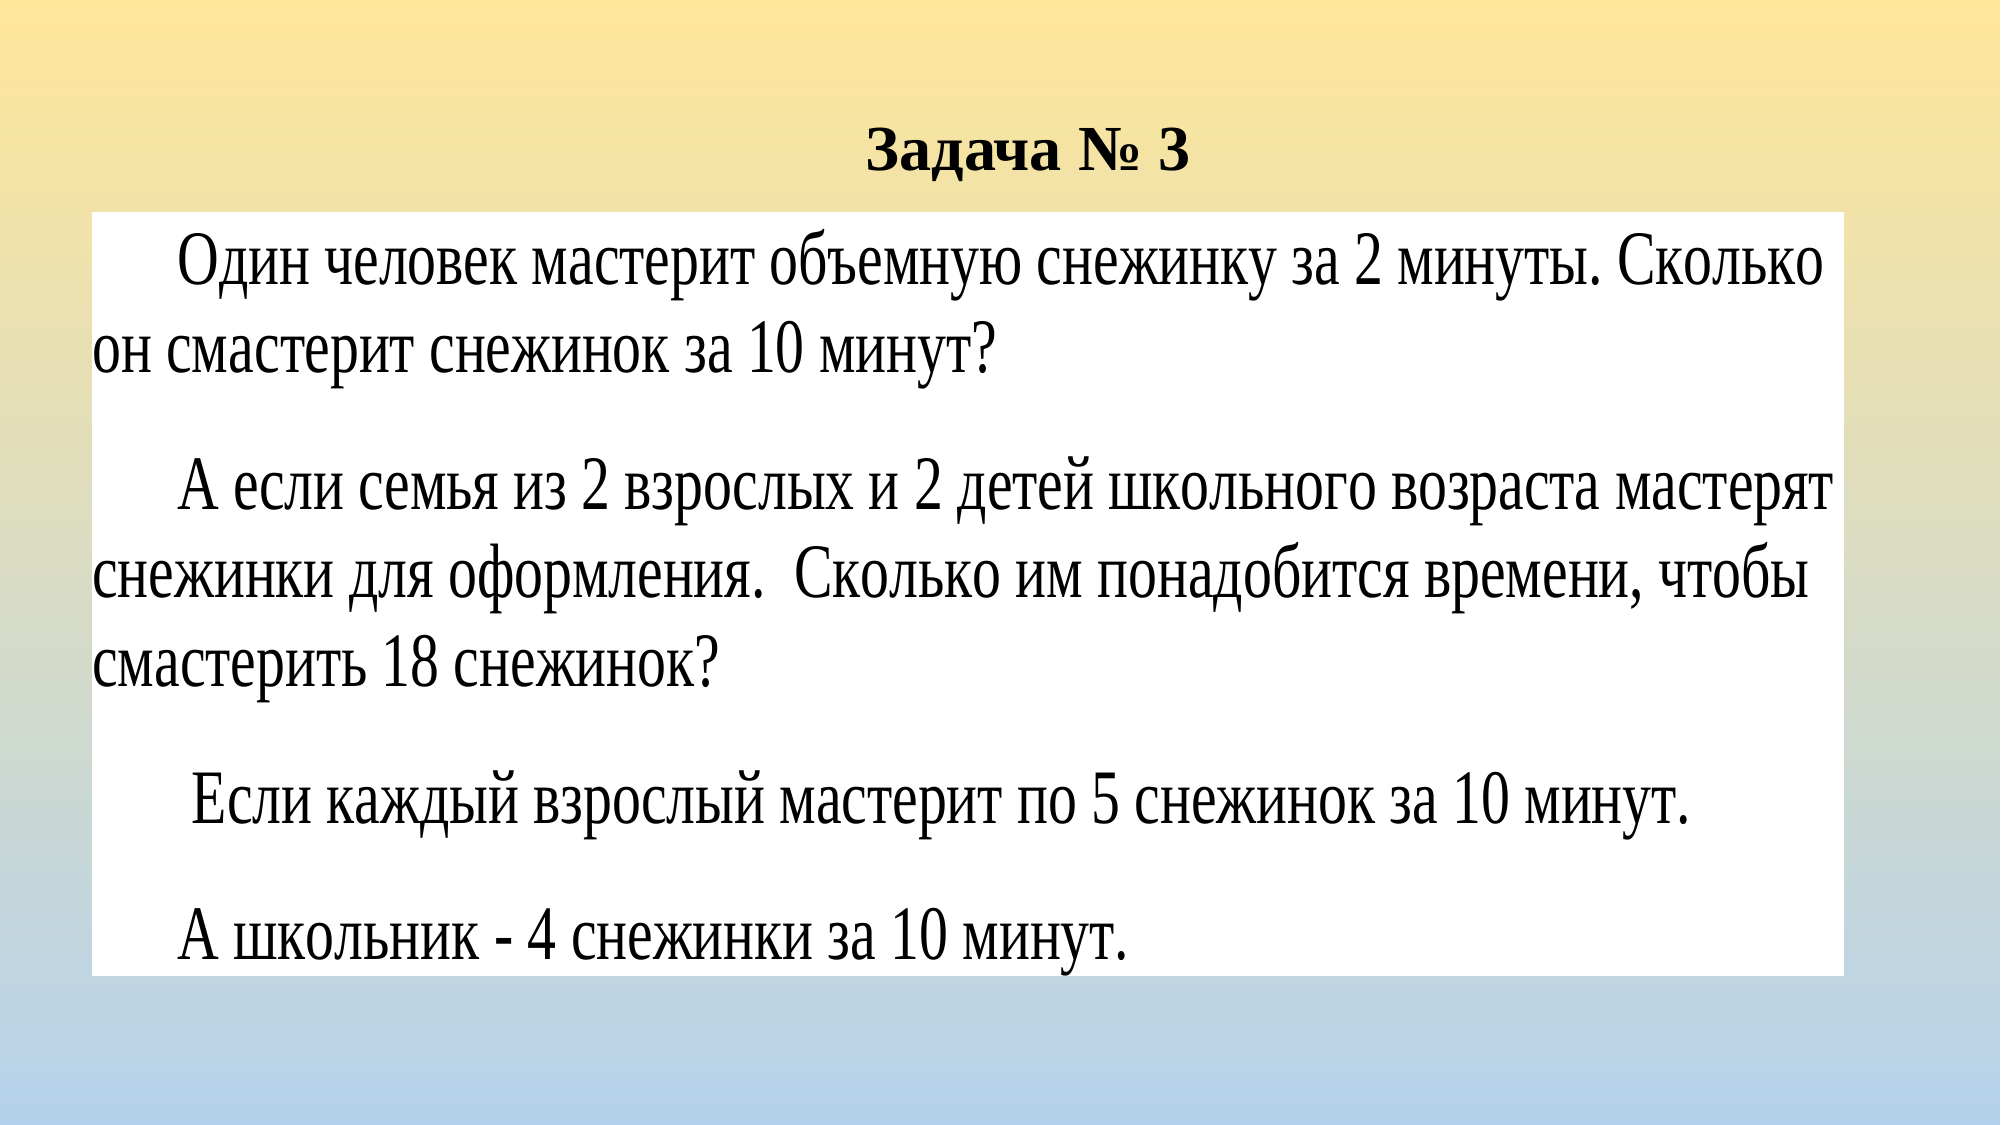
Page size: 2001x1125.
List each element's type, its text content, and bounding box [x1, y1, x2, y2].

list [92, 212, 1845, 1025]
title Задача № 3 [137, 59, 1863, 240]
